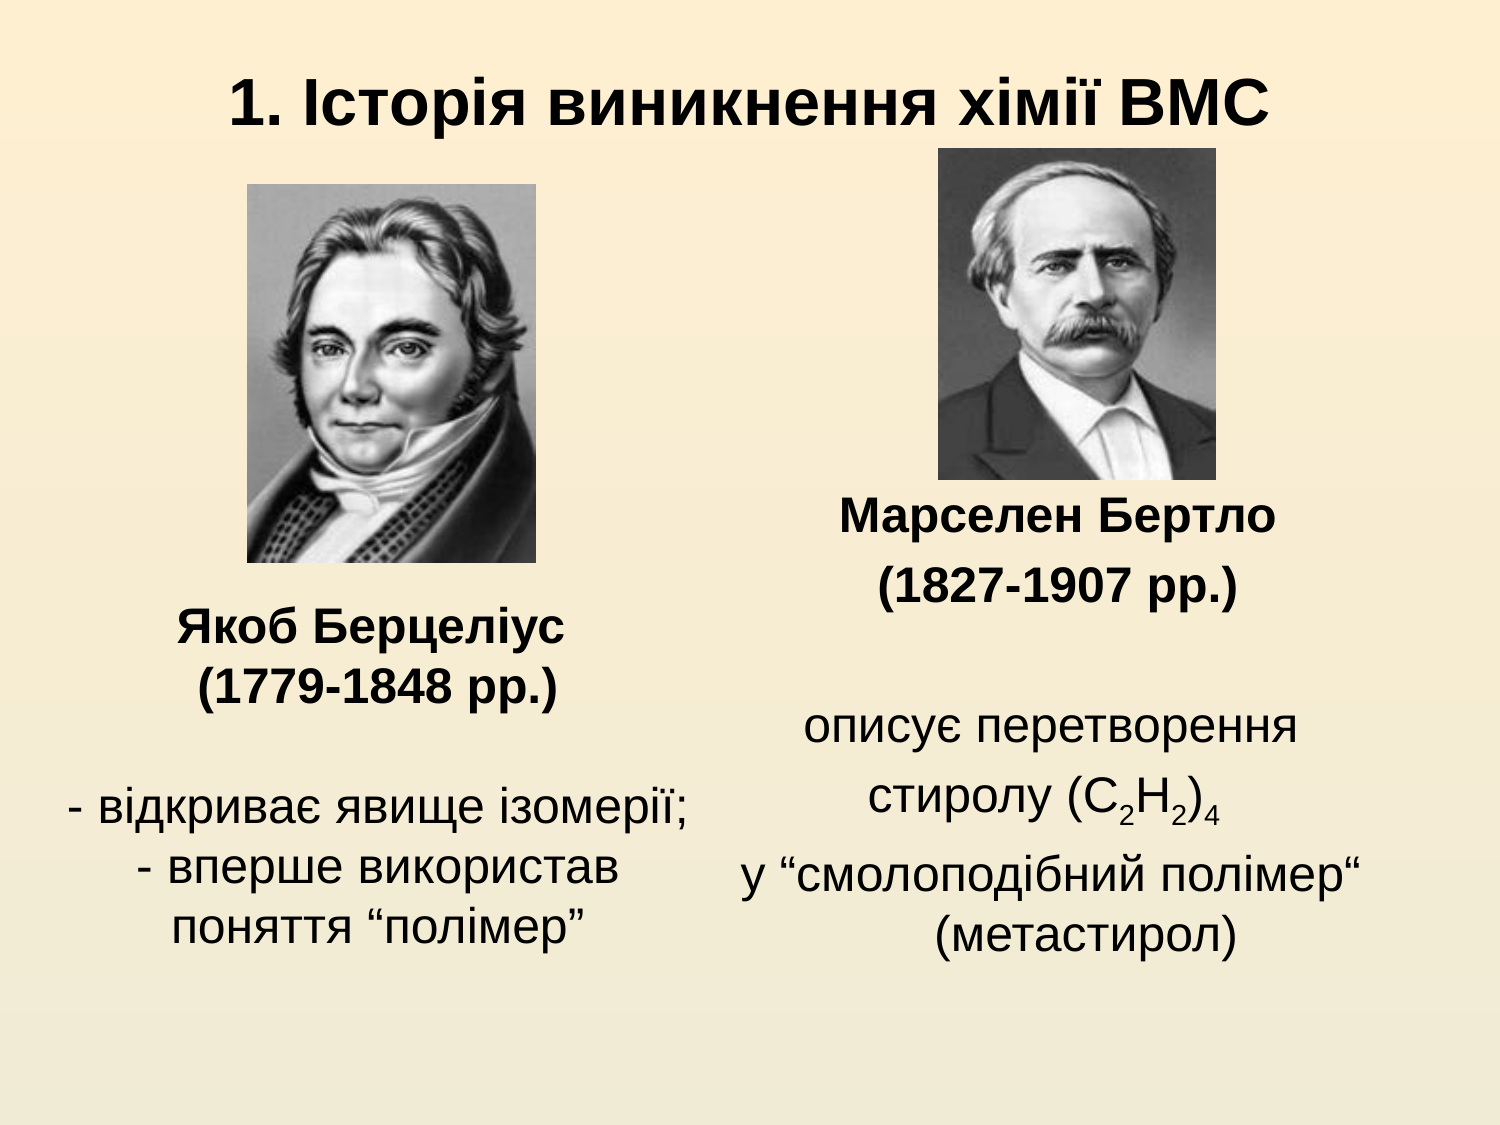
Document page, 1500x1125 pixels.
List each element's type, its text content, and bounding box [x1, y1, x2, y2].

text_box Якоб Берцеліус (1779-1848 рр.) - відкриває явище ізомерії; - вперше використав поняття “полімер” [41, 586, 715, 961]
picture [938, 148, 1216, 481]
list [247, 184, 536, 563]
list Марселен Бертло (1827-1907 рр.) описує перетворення стиролу (С2Н2)4 у “смолоподібний полімер“ (метастирол) [690, 125, 1425, 1047]
title 1. Історія виникнення хімії ВМС [75, 45, 1425, 233]
